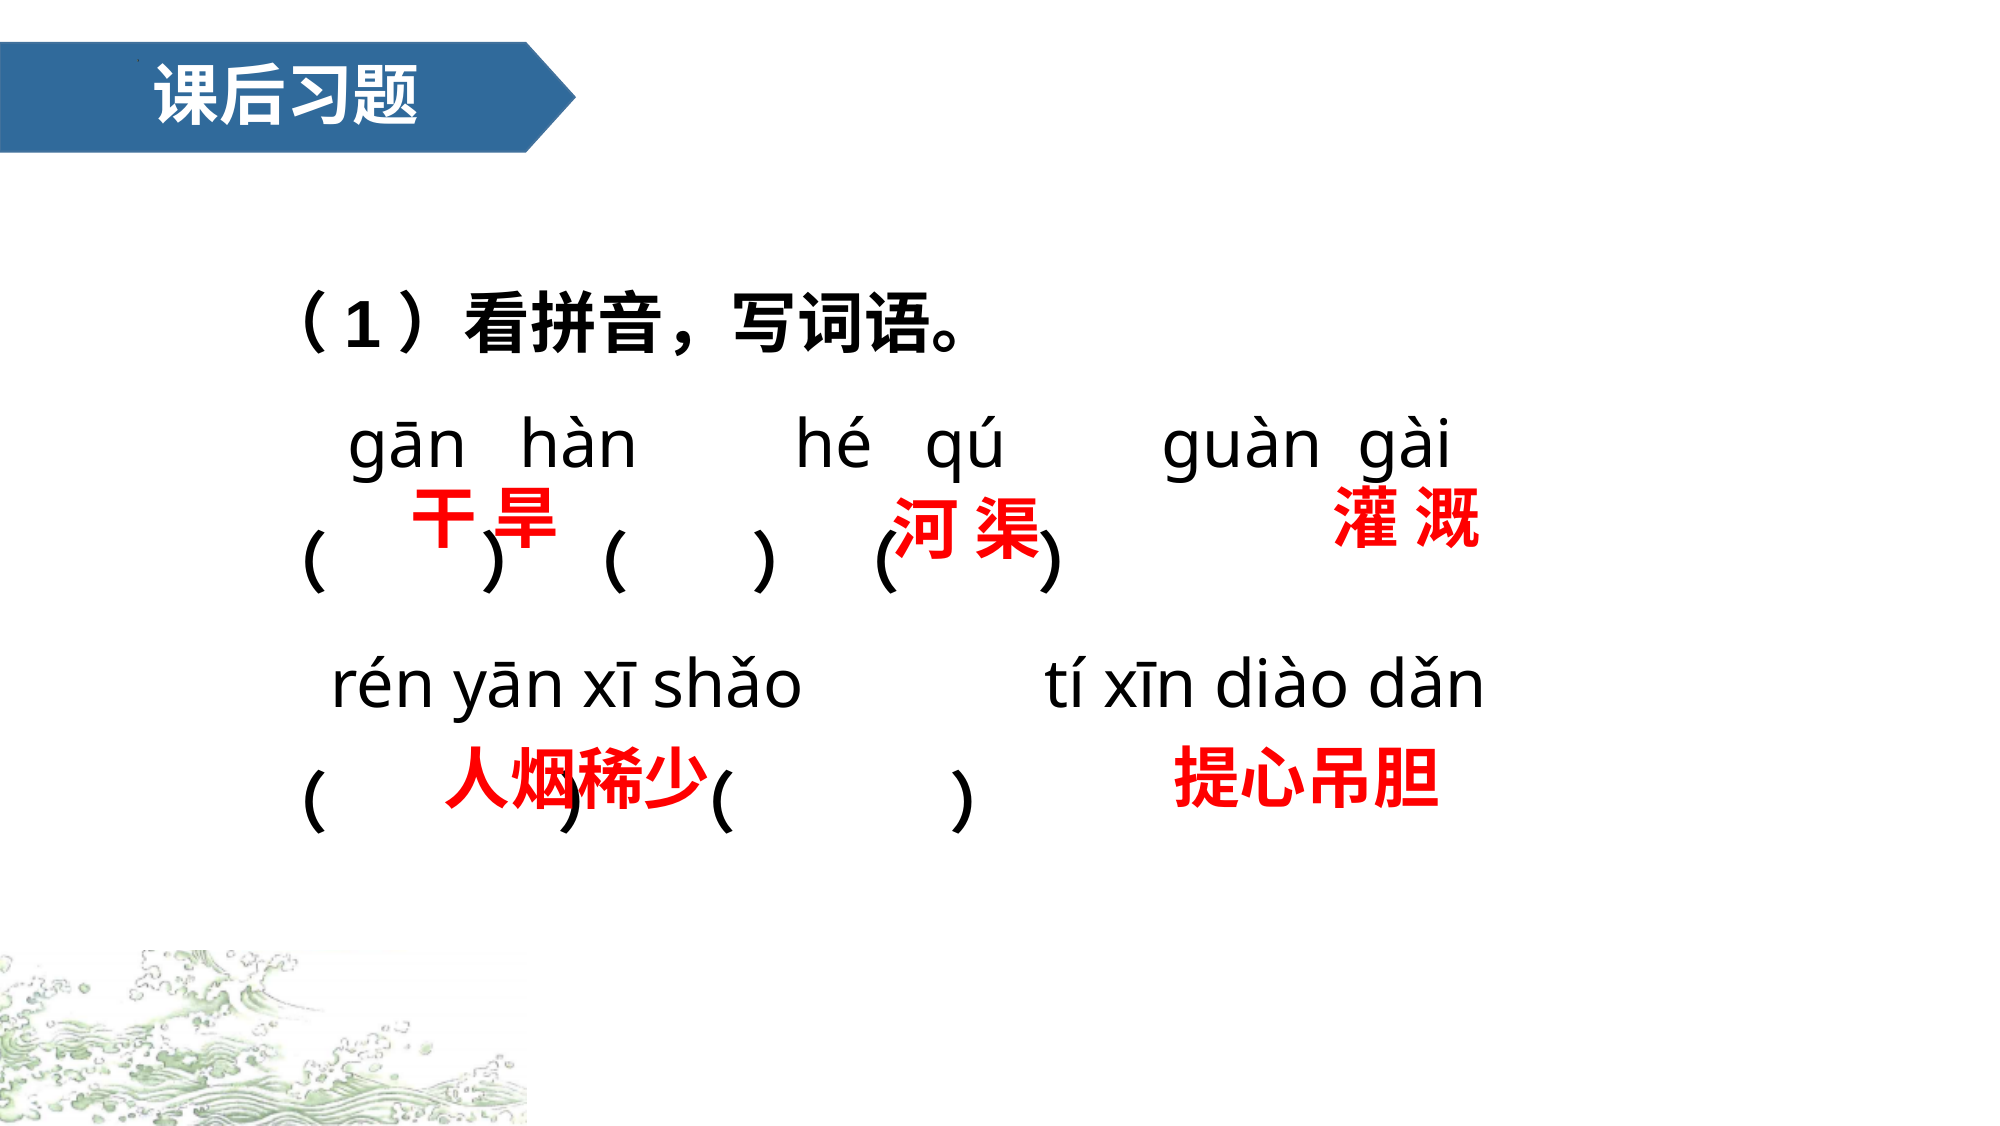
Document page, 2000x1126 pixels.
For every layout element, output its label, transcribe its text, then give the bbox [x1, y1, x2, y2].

text_box 灌 溉 [1317, 468, 1497, 563]
text_box 干 旱 [395, 468, 575, 563]
text_box 提心吊胆 [1158, 727, 1456, 823]
text_box 课后习题 [137, 54, 516, 137]
text_box 人烟稀少 [428, 729, 742, 825]
picture [0, 950, 527, 1126]
list （1）看拼音，写词语。 ɡān hàn hé qú ɡuàn ɡài （ ） （ ） （ ） rén yān xī shǎo tí xīn diào dǎn （ ） （ ） [113, 231, 1818, 864]
text_box 河 渠 [877, 479, 1072, 575]
